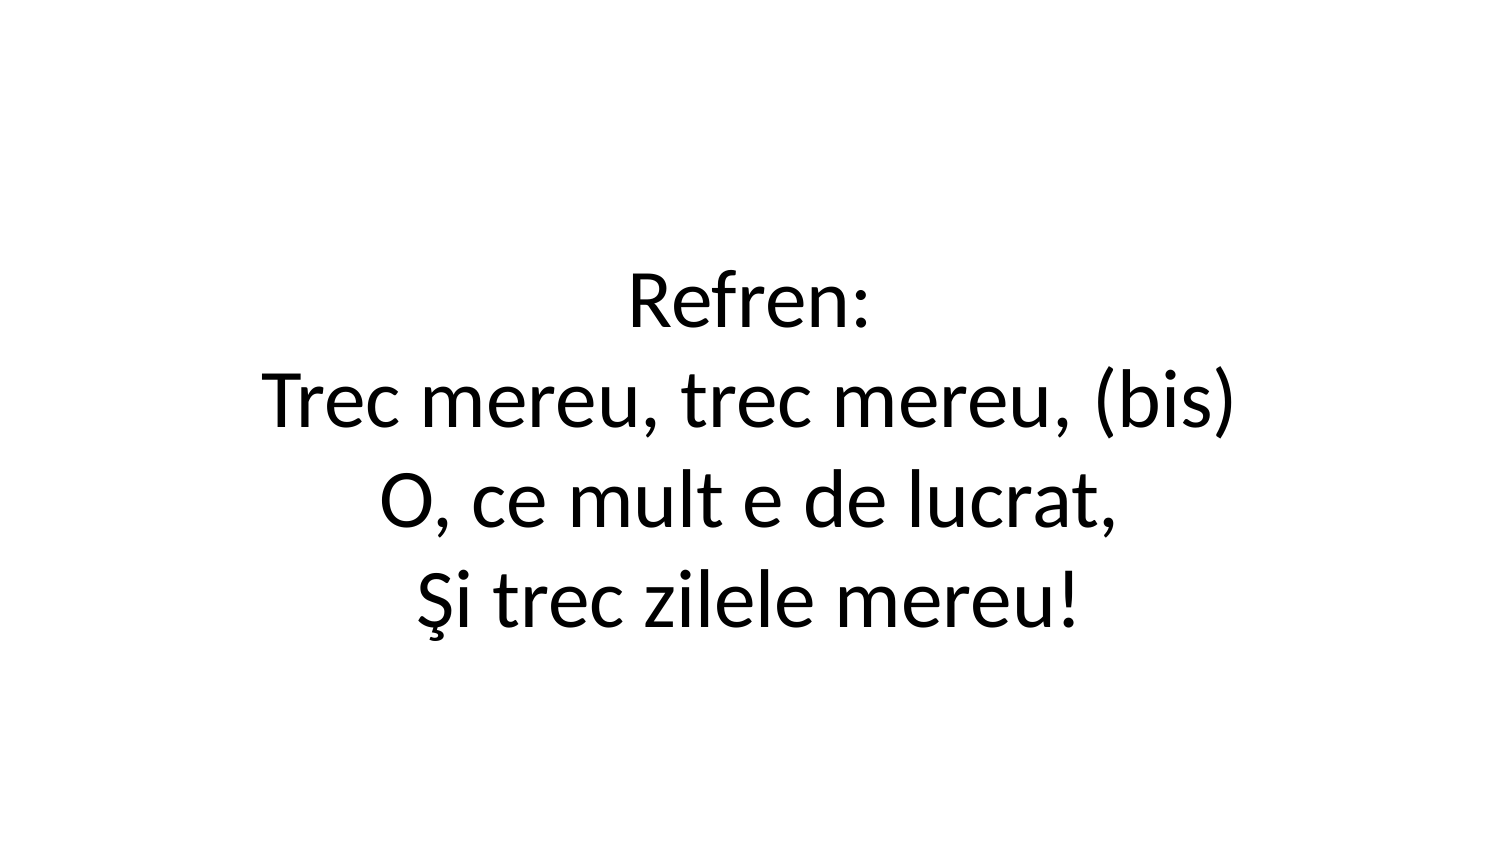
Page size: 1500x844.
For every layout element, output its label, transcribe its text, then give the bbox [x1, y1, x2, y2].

text_box Refren: Trec mereu, trec mereu, (bis) O, ce mult e de lucrat, Şi trec zilele mereu! [246, 192, 1254, 652]
